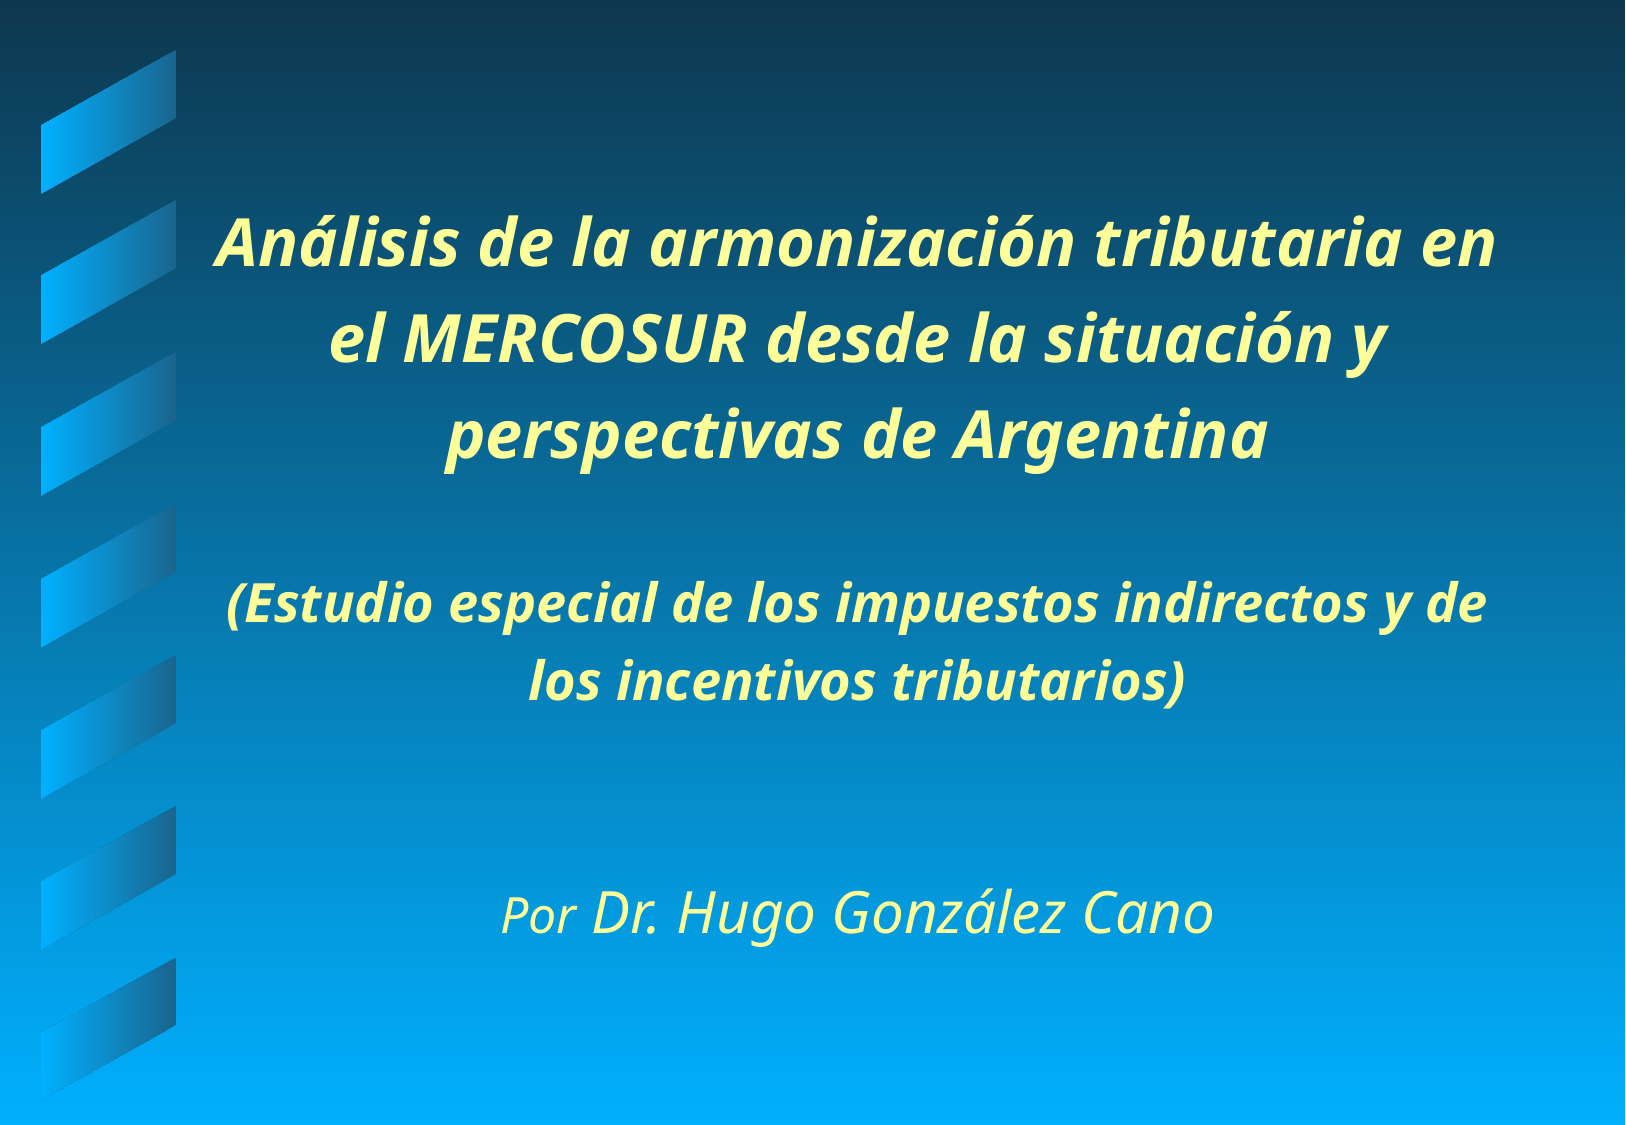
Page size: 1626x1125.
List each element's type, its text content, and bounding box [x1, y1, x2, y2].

text_box Análisis de la armonización tributaria en el MERCOSUR desde la situación y perspectivas de Argentina (Estudio especial de los impuestos indirectos y de los incentivos tributarios) Por Dr. Hugo González Cano [187, 450, 1529, 1125]
